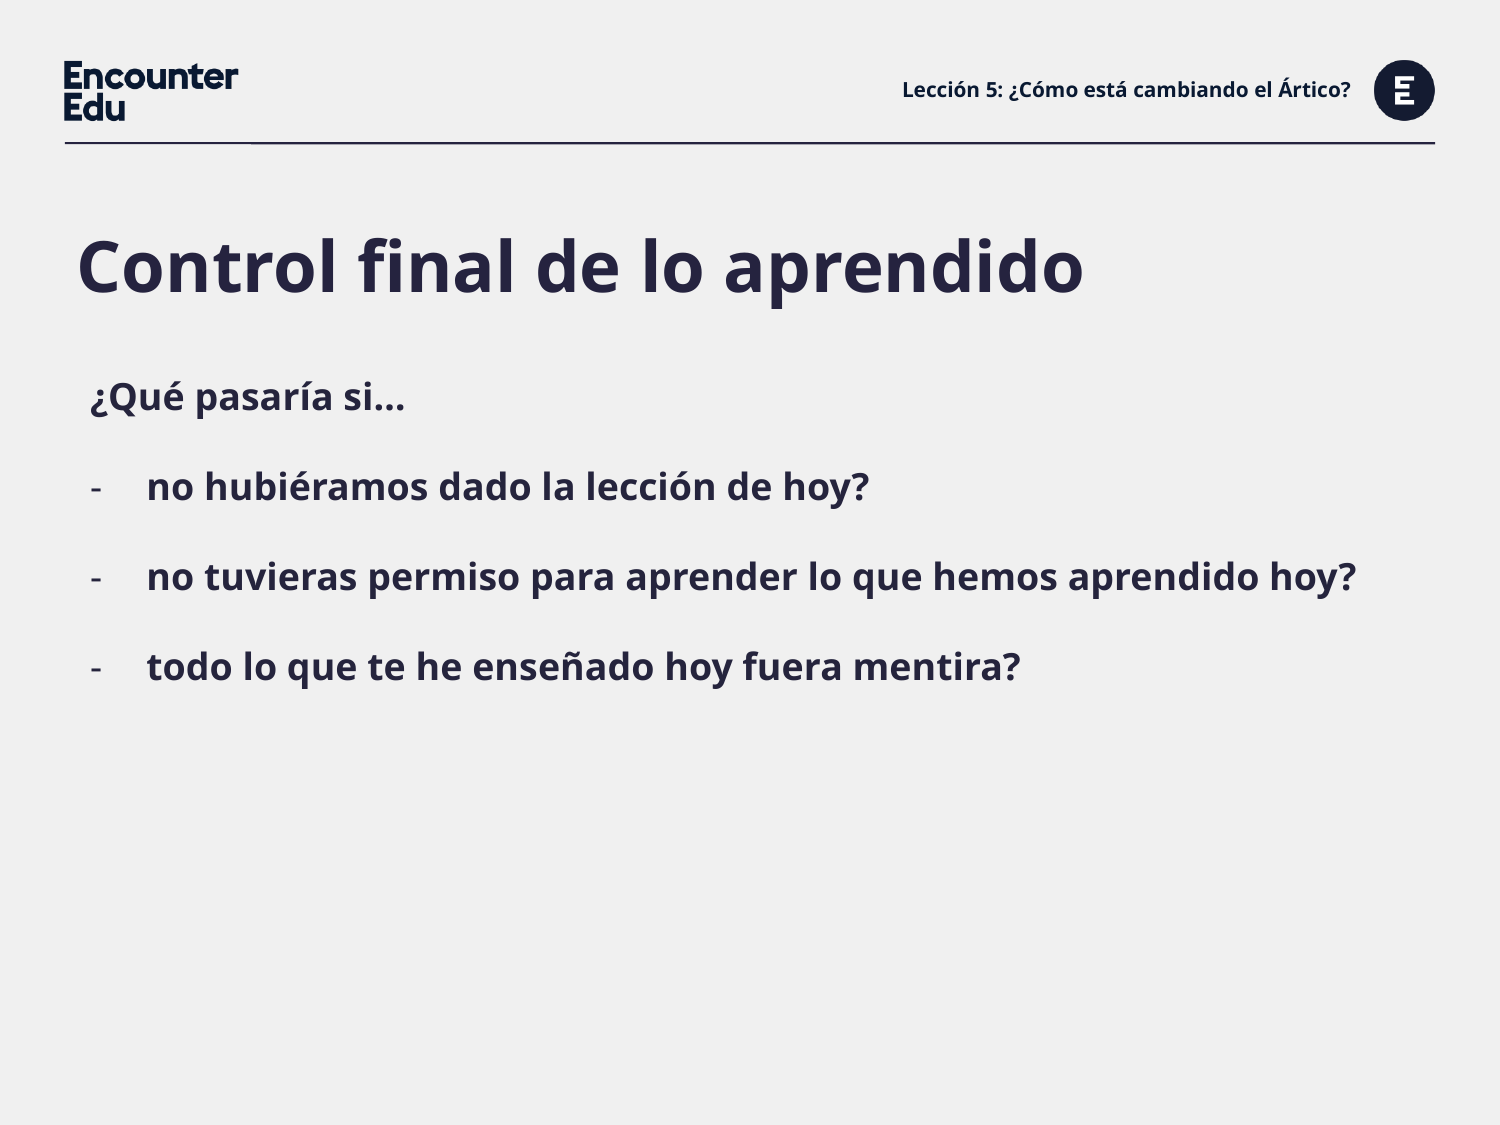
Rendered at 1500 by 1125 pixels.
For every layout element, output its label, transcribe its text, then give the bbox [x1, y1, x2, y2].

title Lección 5: ¿Cómo está cambiando el Ártico? [636, 67, 1359, 114]
text_box ¿Qué pasaría si… no hubiéramos dado la lección de hoy? no tuvieras permiso para aprender lo que hemos aprendido hoy? todo lo que te he enseñado hoy fuera mentira? [75, 365, 1494, 696]
text_box Control final de lo aprendido [69, 223, 1423, 315]
picture [60, 59, 243, 122]
picture [1372, 58, 1436, 122]
